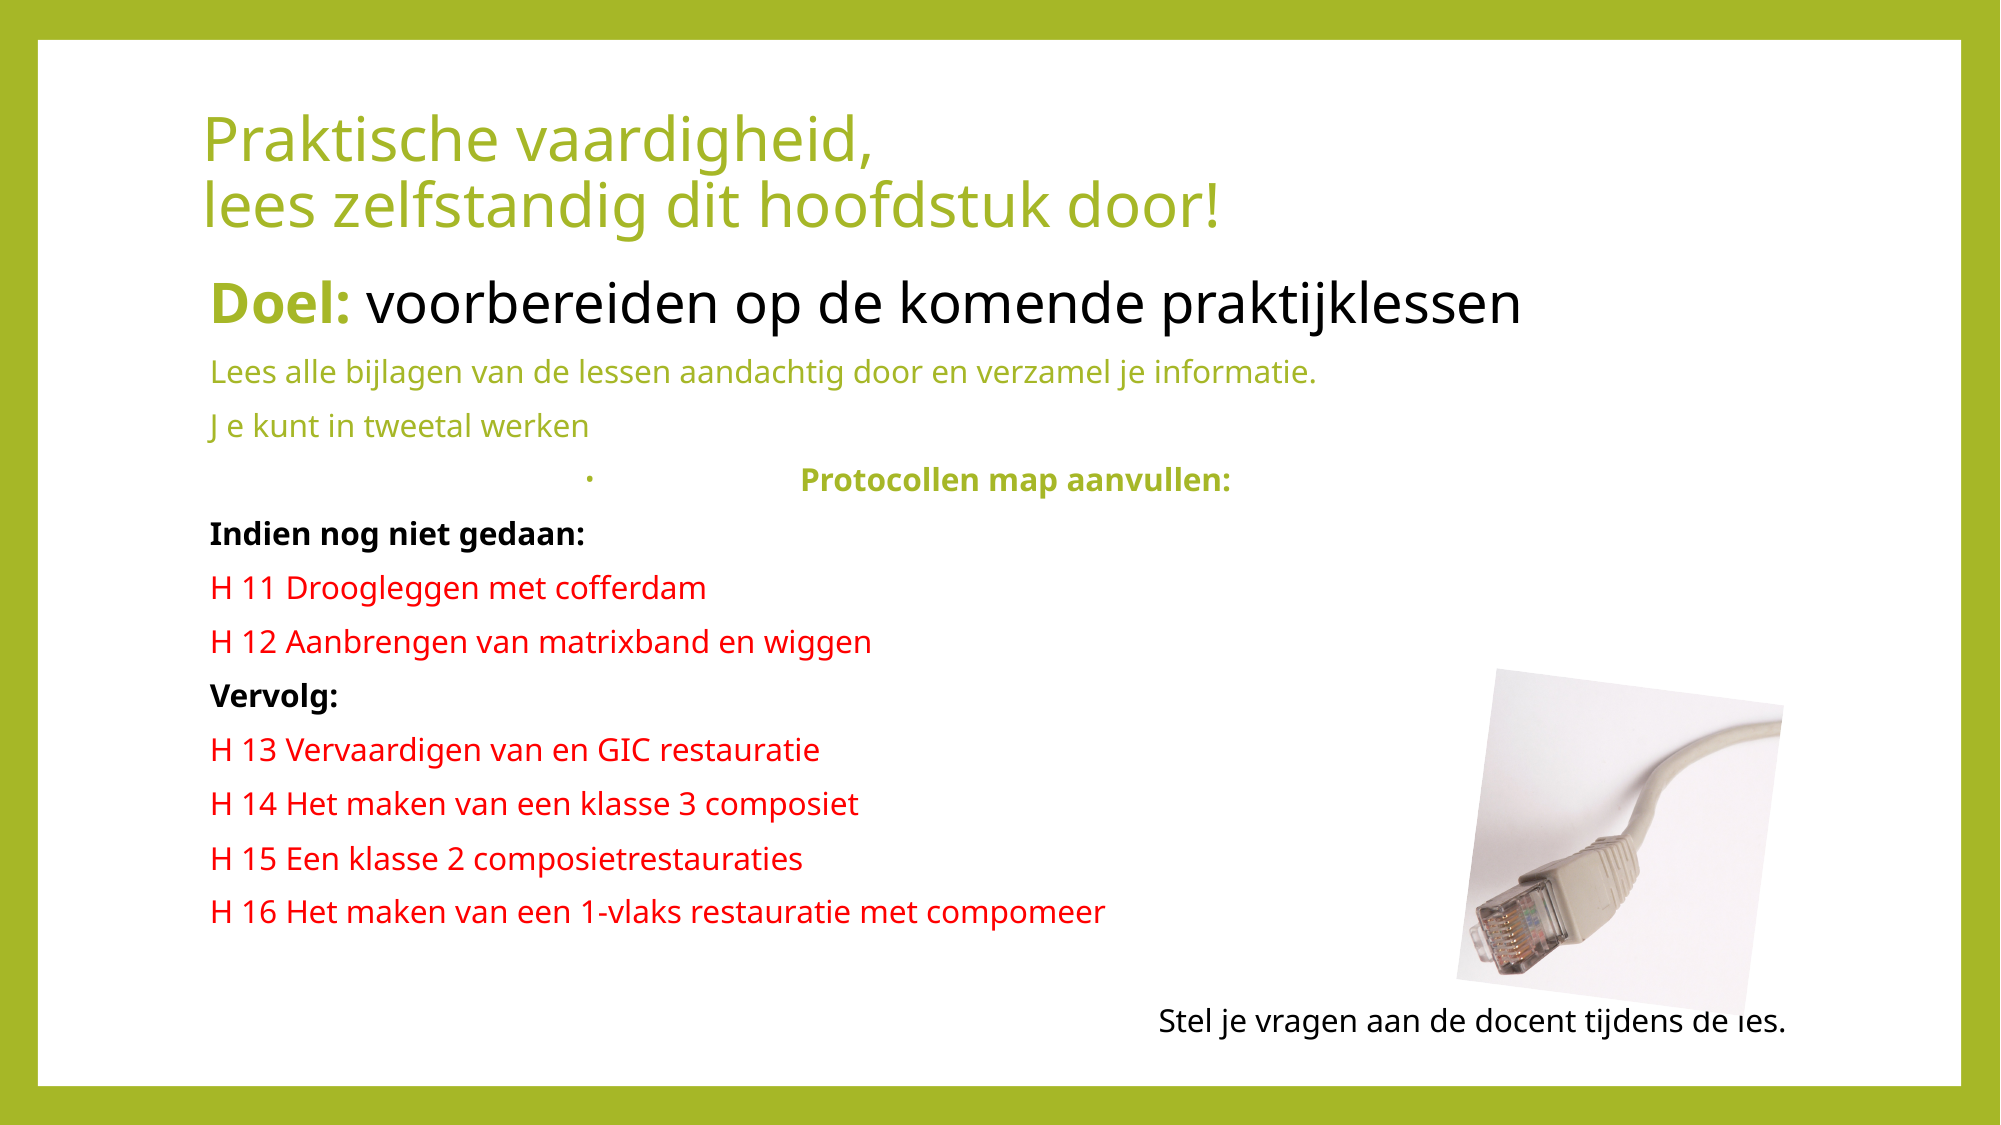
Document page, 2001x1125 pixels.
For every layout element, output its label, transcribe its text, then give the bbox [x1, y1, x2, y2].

title Praktische vaardigheid, lees zelfstandig dit hoofdstuk door! [187, 99, 1808, 267]
list Doel: voorbereiden op de komende praktijklessen Lees alle bijlagen van de lessen aandachtig door en verzamel je informatie. J e kunt in tweetal werken Protocollen map aanvullen: Indien nog niet gedaan: H 11 Droogleggen met cofferdam H 12 Aanbrengen van matrixband en wiggen Vervolg: H 13 Vervaardigen van en GIC restauratie H 14 Het maken van een klasse 3 composiet H 15 Een klasse 2 composietrestauraties H 16 Het maken van een 1-vlaks restauratie met compomeer Stel je vragen aan de docent tijdens de les. [187, 267, 1808, 1070]
picture [1457, 669, 1784, 1015]
